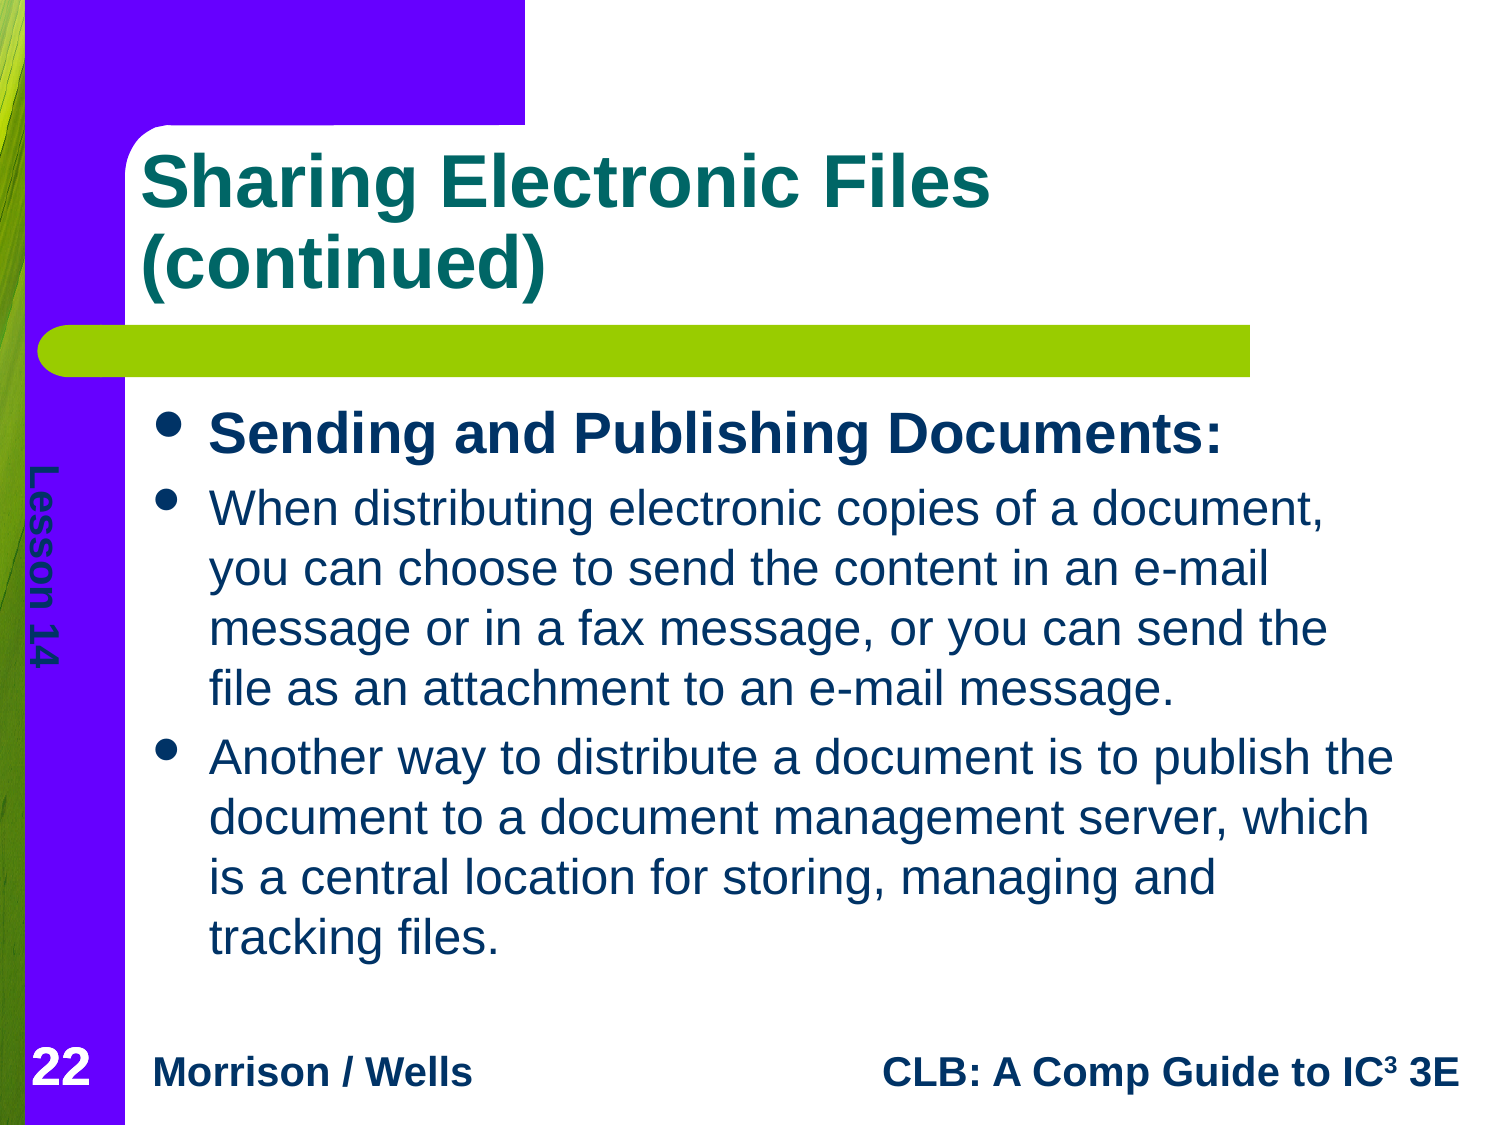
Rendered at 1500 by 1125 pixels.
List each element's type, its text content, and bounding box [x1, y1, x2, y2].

text_box 22 [13, 1023, 111, 1105]
title Sharing Electronic Files (continued) [124, 124, 1426, 313]
list Sending and Publishing Documents: When distributing electronic copies of a document, you can choose to send the content in an e-mail message or in a fax message, or you can send the file as an attachment to an e-mail message. Another way to distribute a document is to publish the document to a document management server, which is a central location for storing, managing and tracking files. [137, 387, 1413, 1038]
picture [0, 0, 25, 1125]
